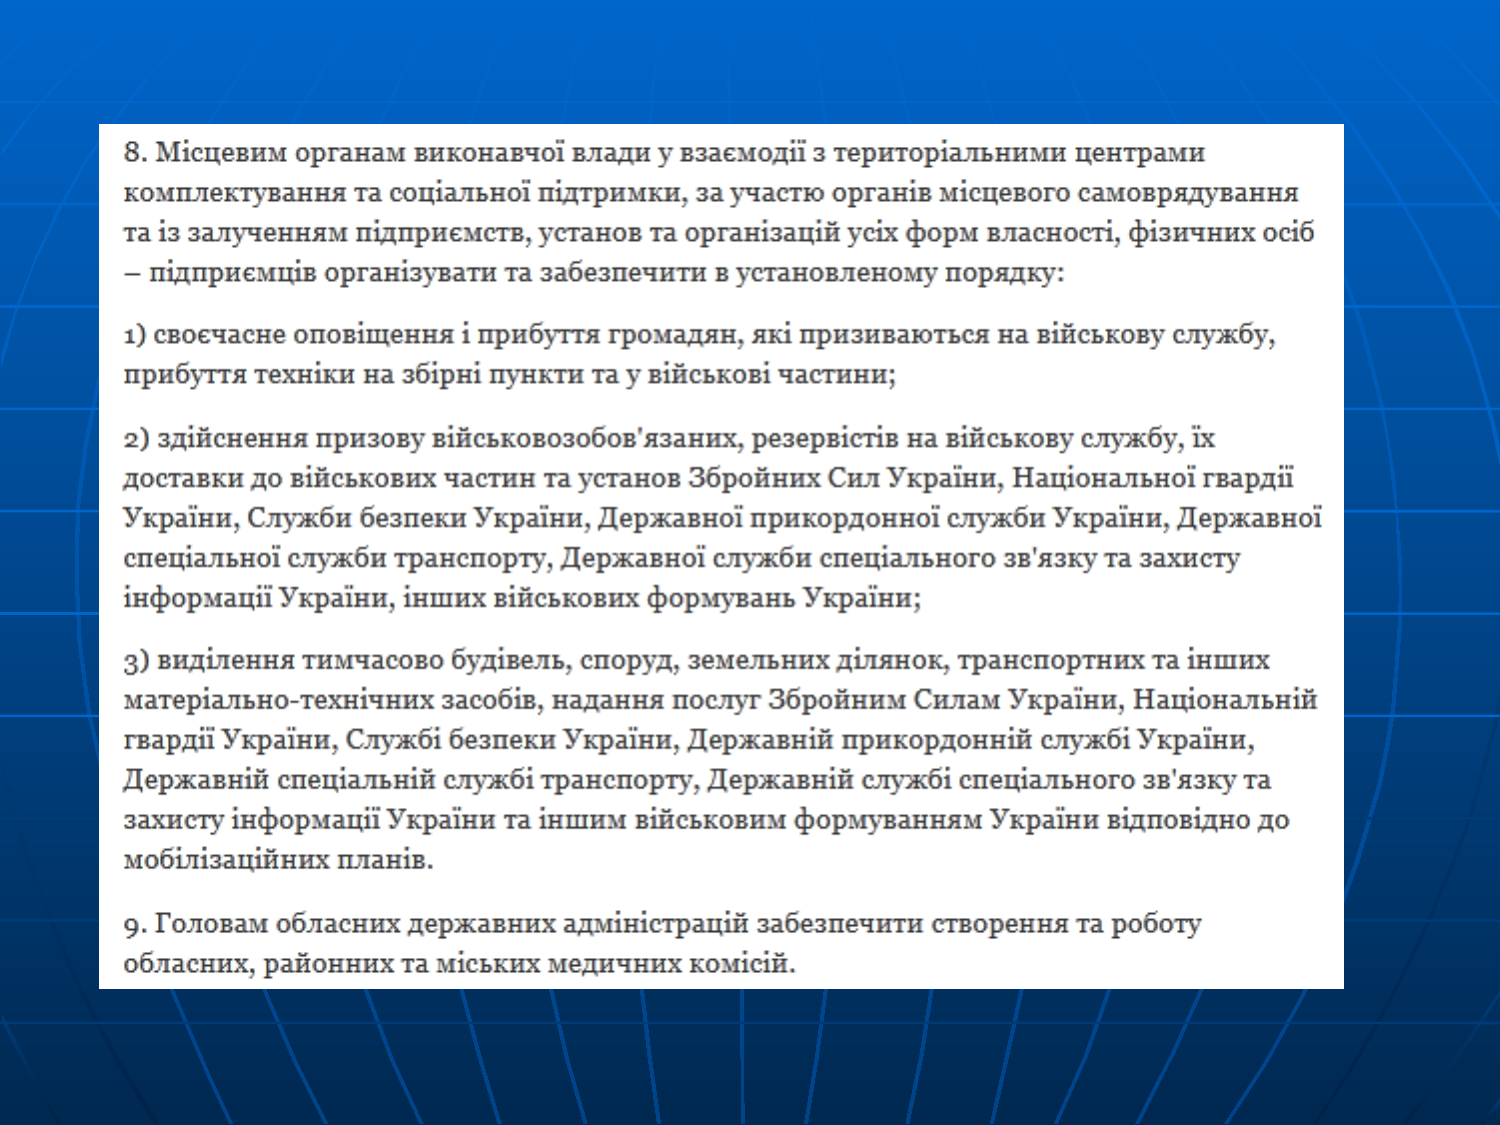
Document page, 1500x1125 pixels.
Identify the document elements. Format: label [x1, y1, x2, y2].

list [99, 124, 1344, 990]
